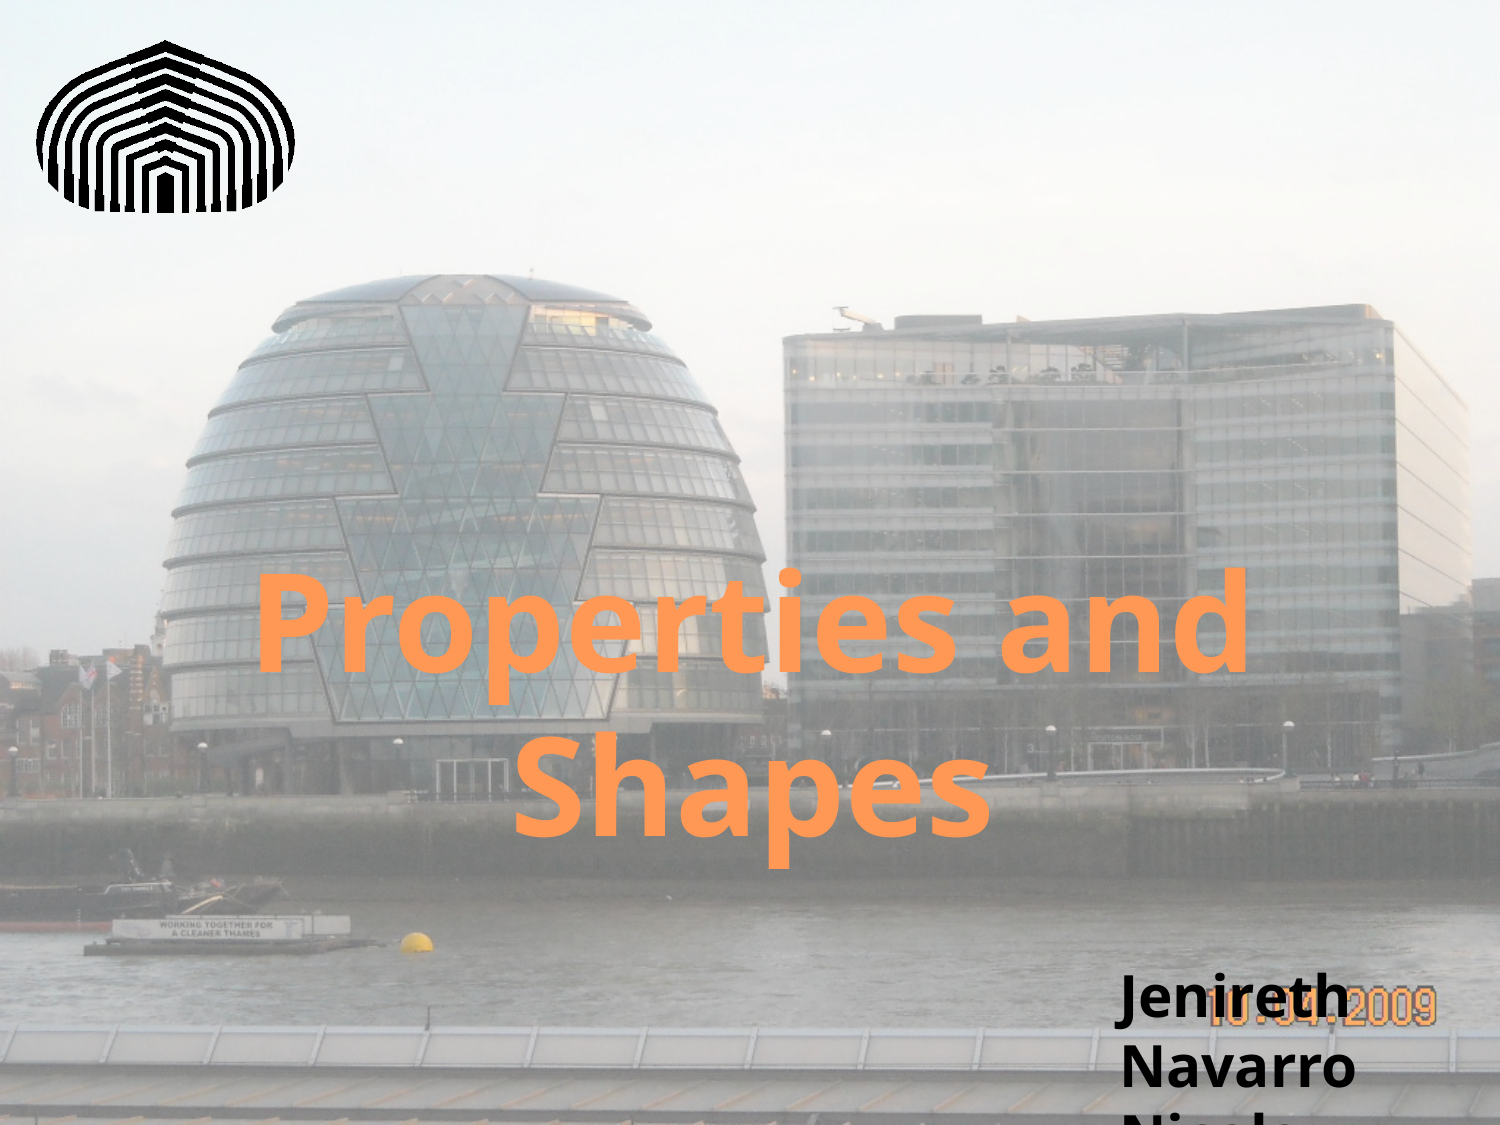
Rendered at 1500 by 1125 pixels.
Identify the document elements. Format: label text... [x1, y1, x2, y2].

text_box Properties and Shapes [194, 527, 1311, 872]
text_box Jenireth Navarro Nicole Marquez [1104, 952, 1465, 1125]
picture [29, 30, 300, 221]
